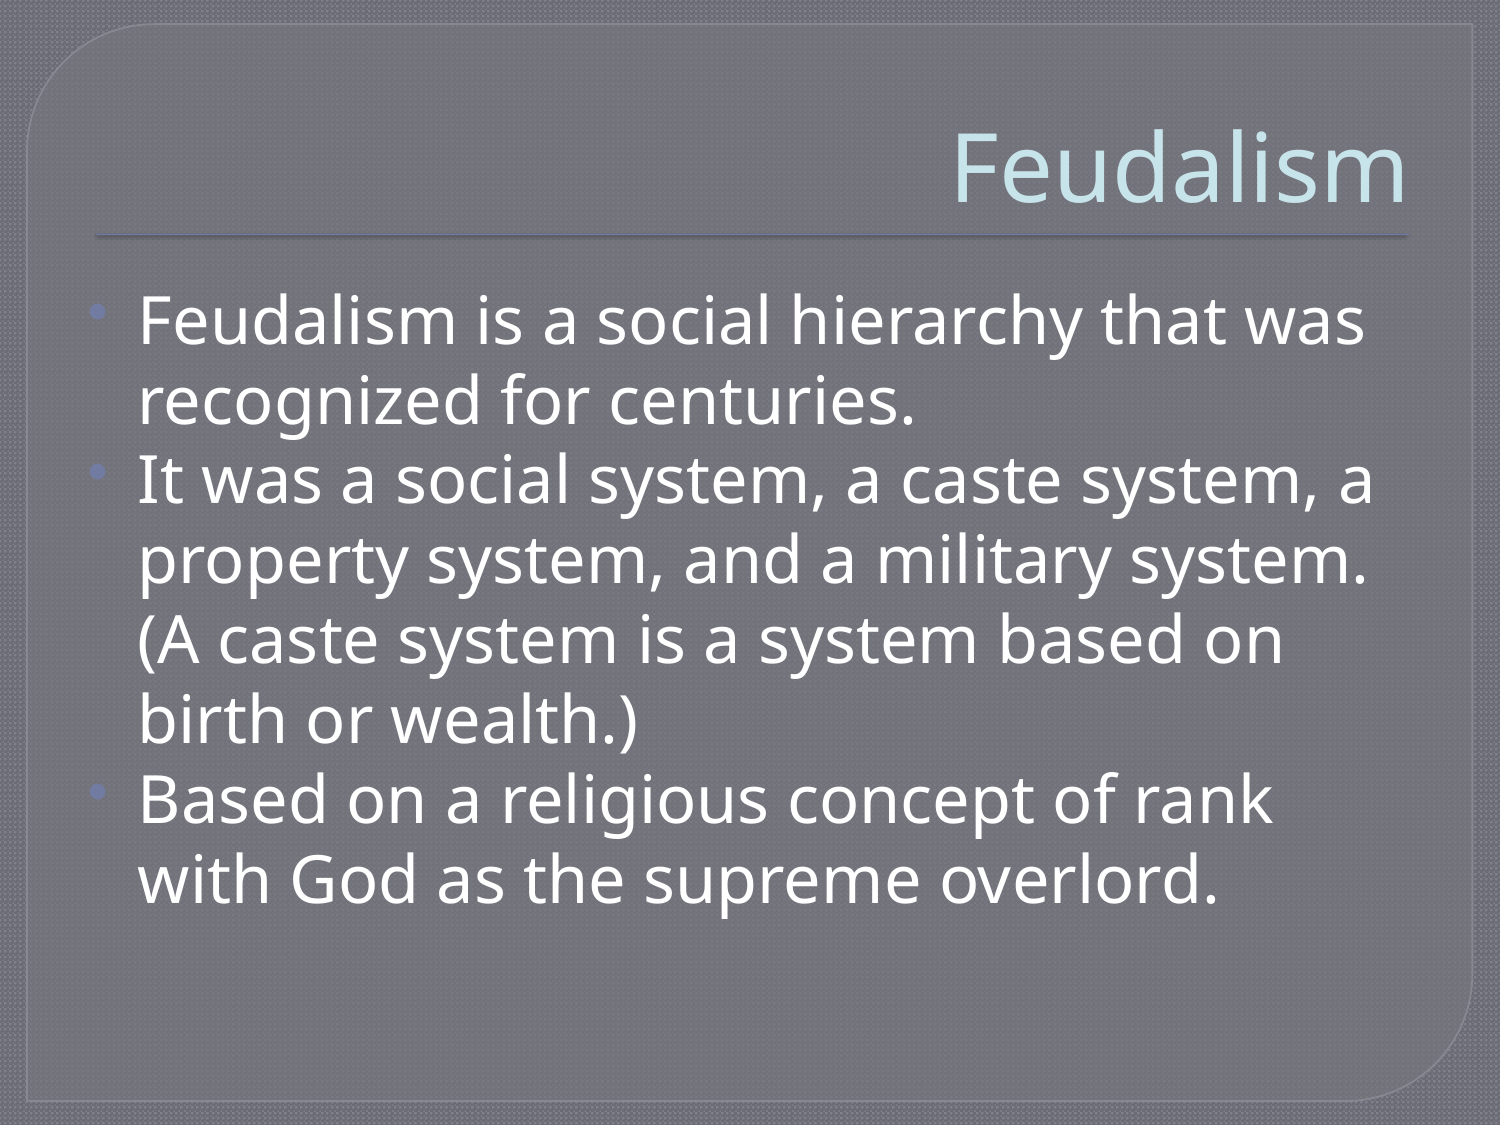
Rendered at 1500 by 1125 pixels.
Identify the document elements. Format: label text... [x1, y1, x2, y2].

list Feudalism is a social hierarchy that was recognized for centuries. It was a social system, a caste system, a property system, and a military system. (A caste system is a system based on birth or wealth.) Based on a religious concept of rank with God as the supreme overlord. [75, 270, 1425, 1013]
title Feudalism [75, 41, 1425, 230]
